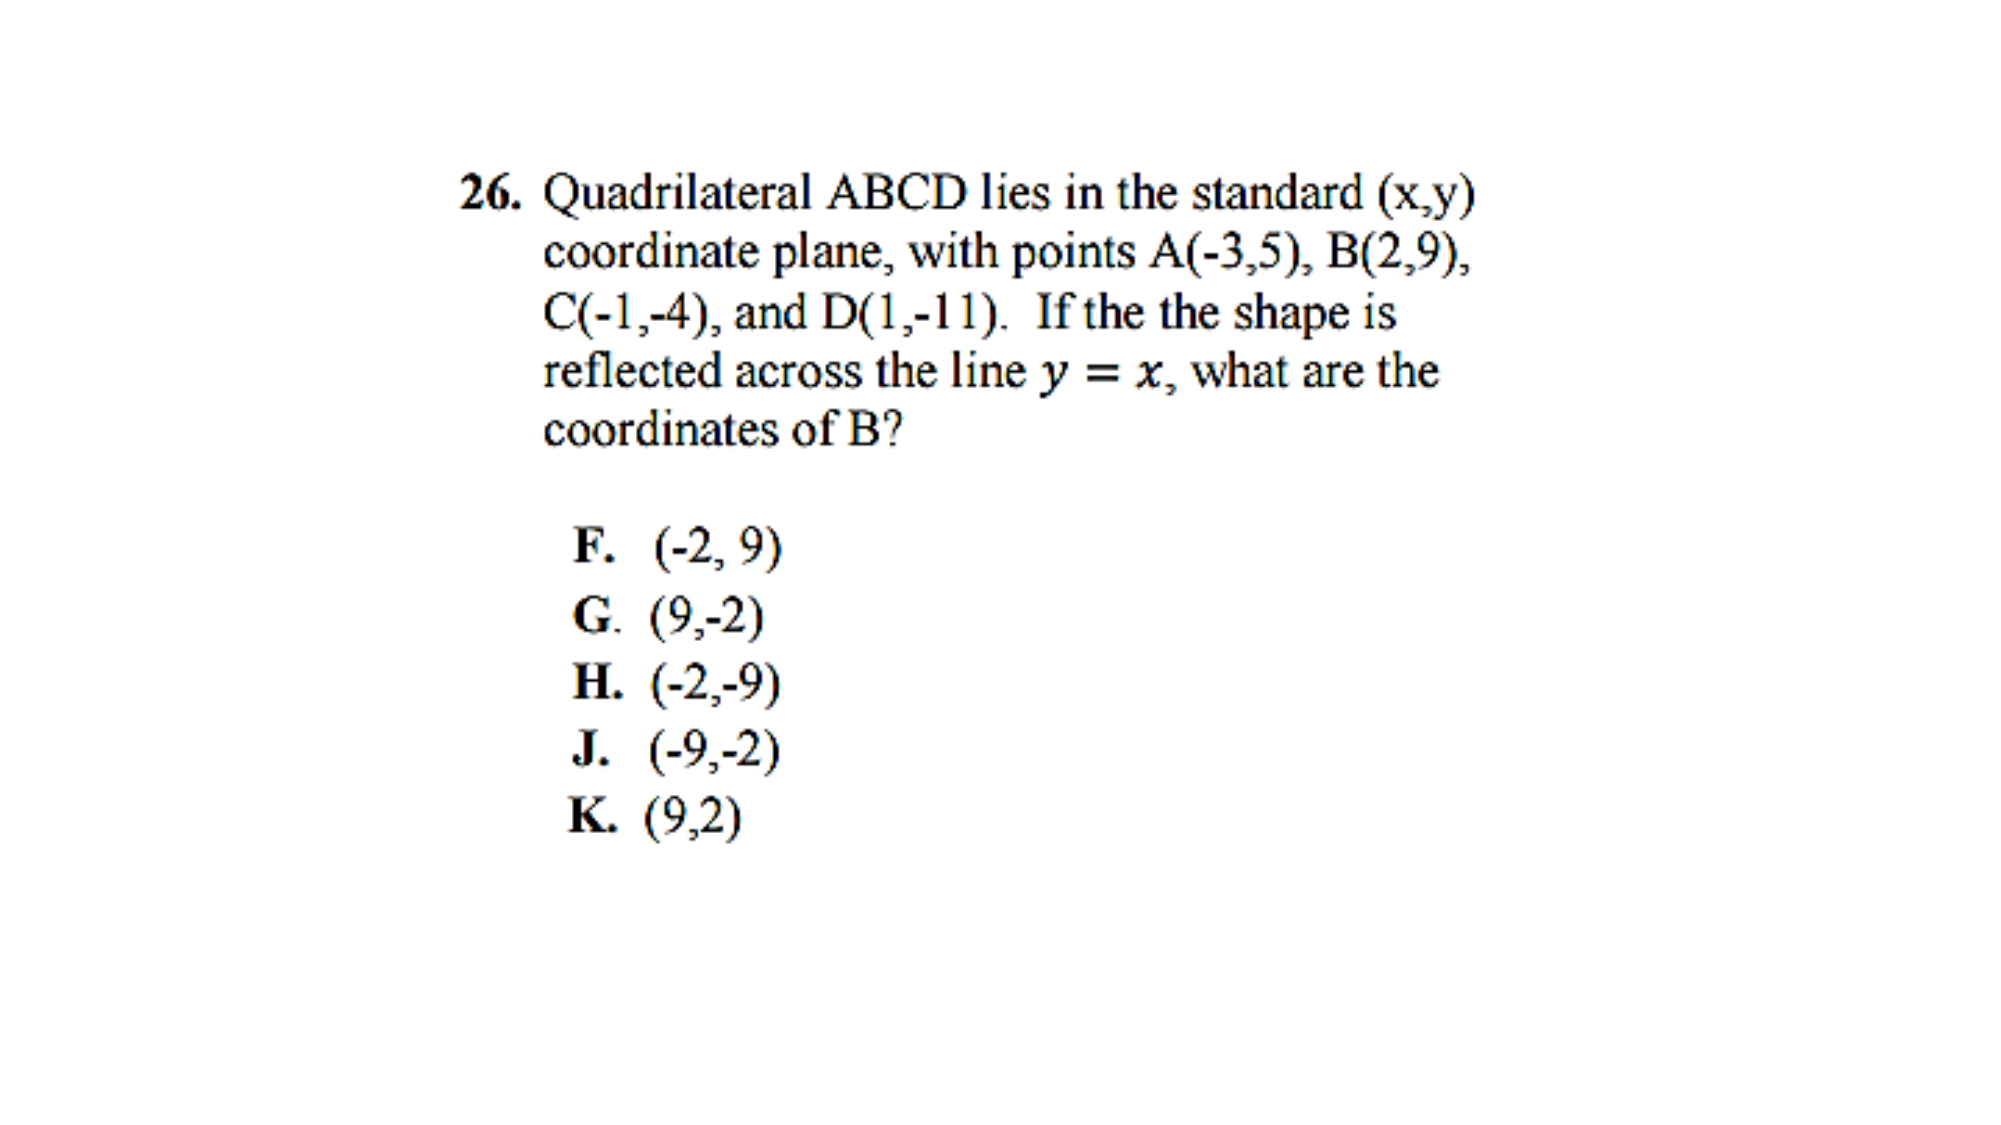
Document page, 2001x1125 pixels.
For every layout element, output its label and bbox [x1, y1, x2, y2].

picture [368, 129, 1561, 897]
